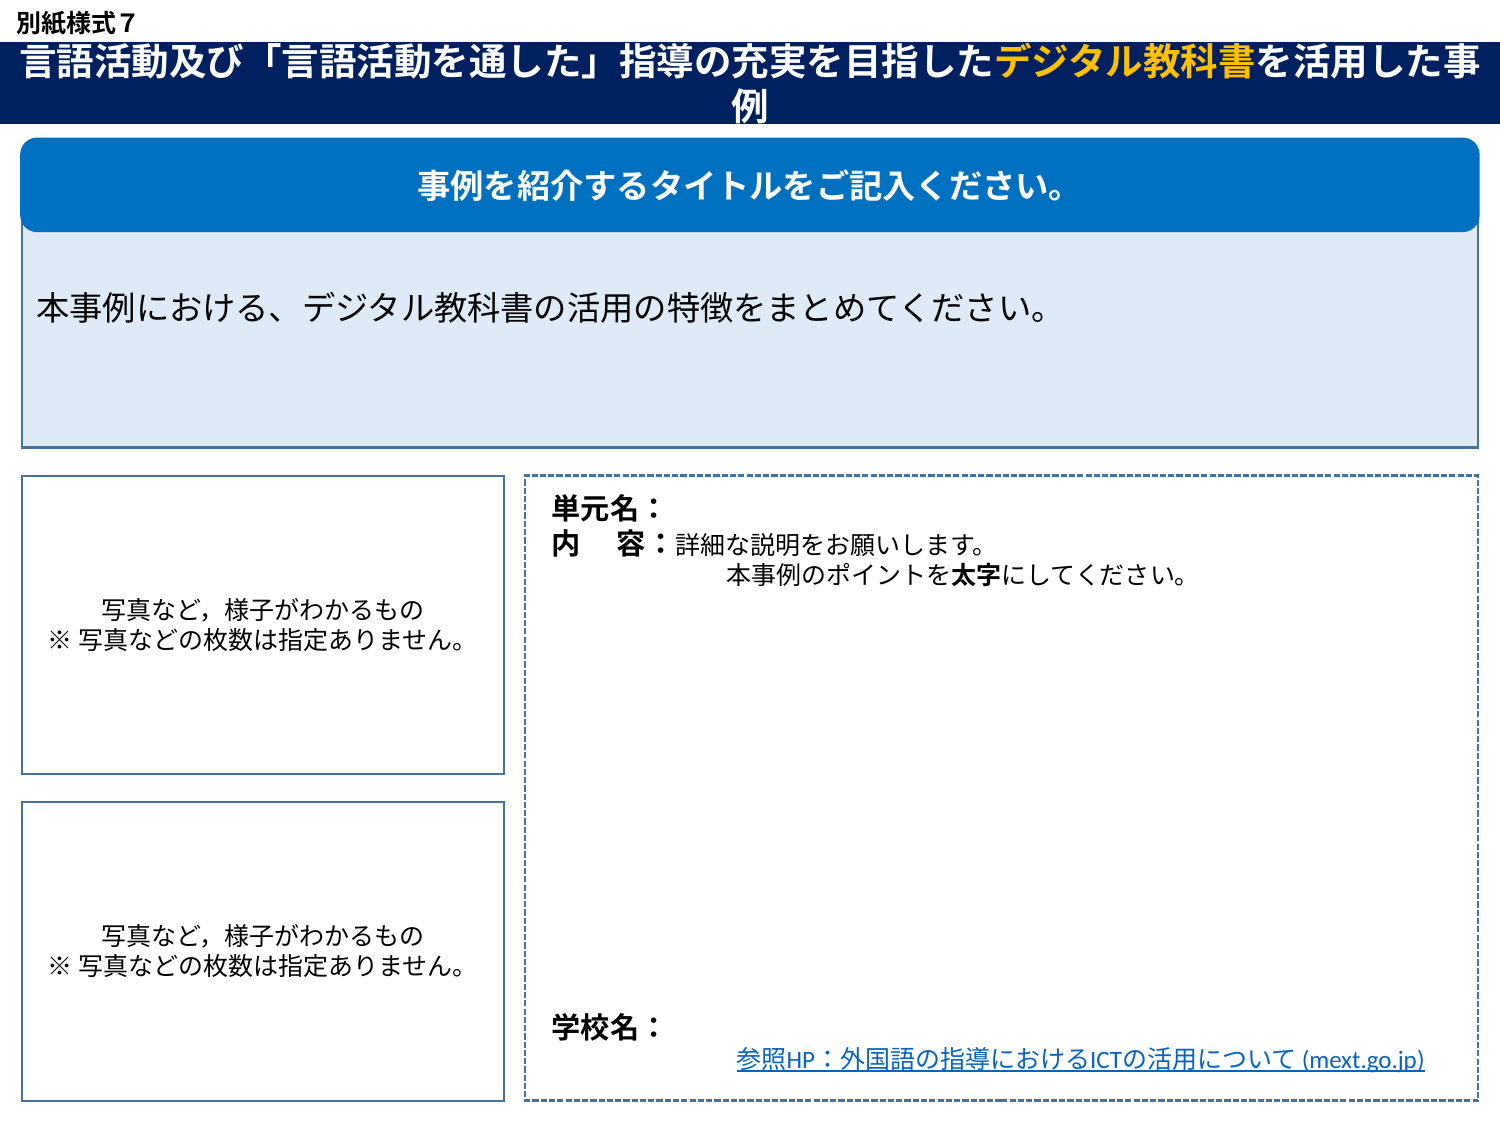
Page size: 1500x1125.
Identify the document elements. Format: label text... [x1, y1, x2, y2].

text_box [21, 475, 505, 775]
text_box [21, 802, 505, 1101]
text_box 言語活動及び「言語活動を通した」指導の充実を目指したデジタル教科書を活用した事例 [0, 42, 1500, 124]
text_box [21, 139, 1479, 448]
text_box [524, 474, 1479, 1102]
text_box 別紙様式７ [1, 0, 156, 45]
